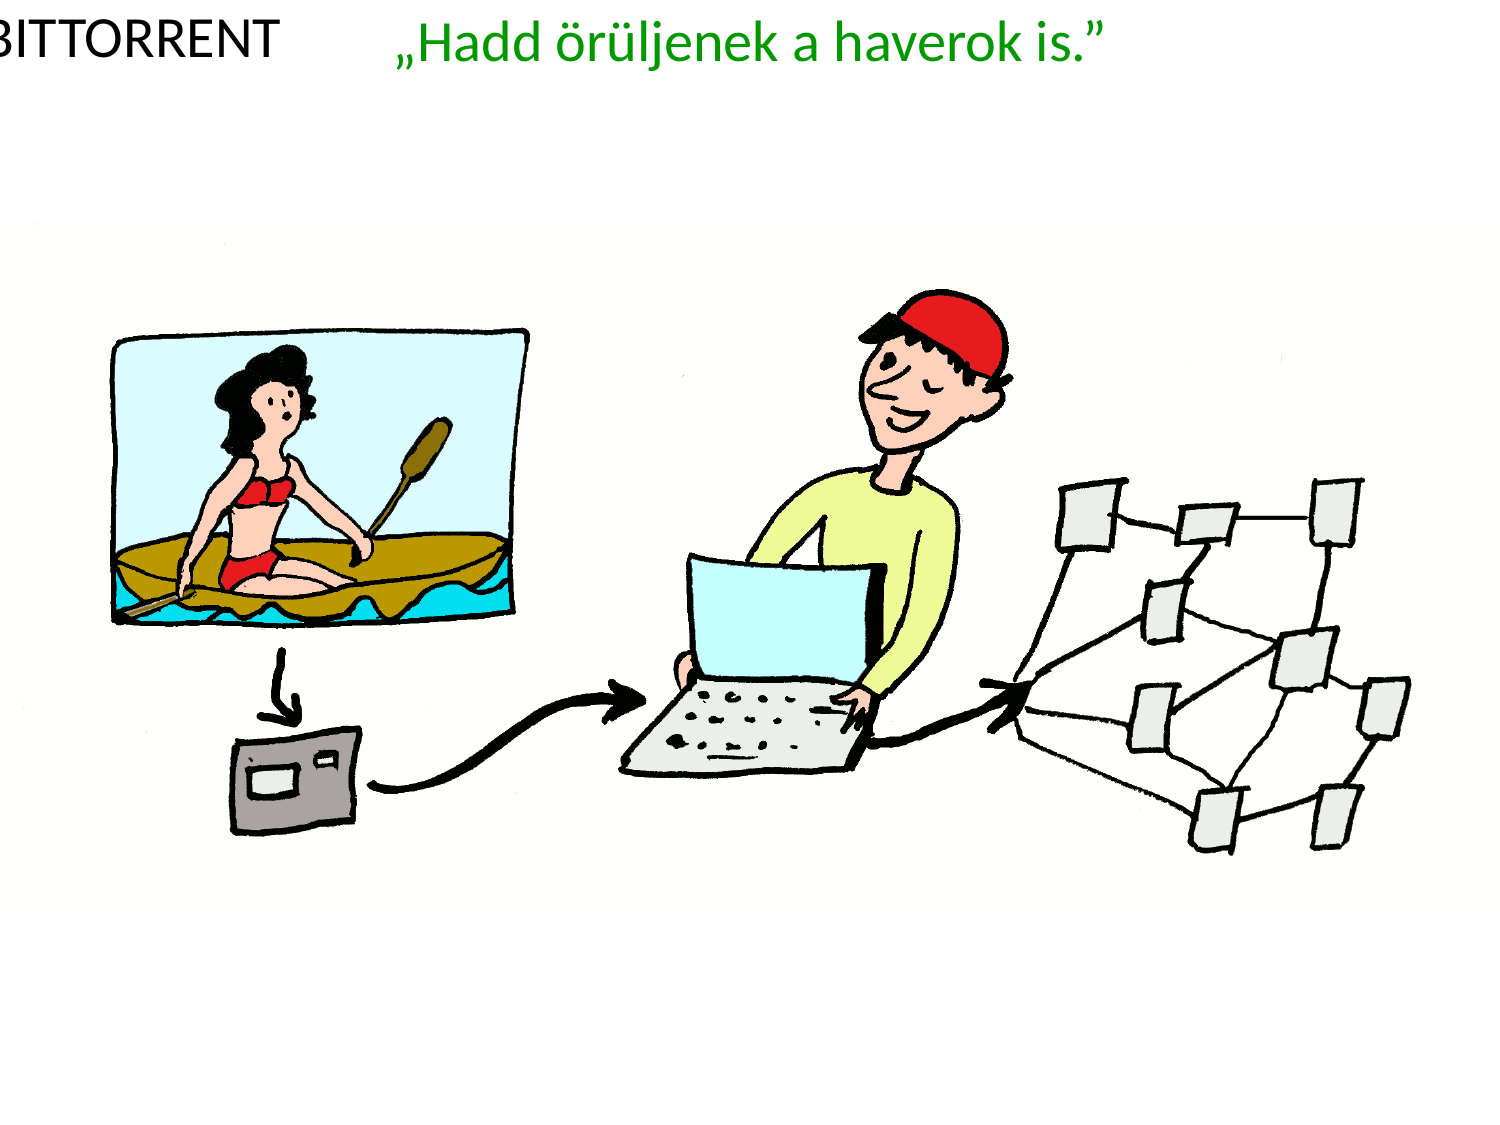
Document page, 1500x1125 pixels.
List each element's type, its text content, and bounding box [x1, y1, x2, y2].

text_box „Hadd örüljenek a haverok is.” [0, 0, 1500, 81]
text_box BITTORRENT [0, 0, 353, 78]
picture [0, 221, 1500, 904]
